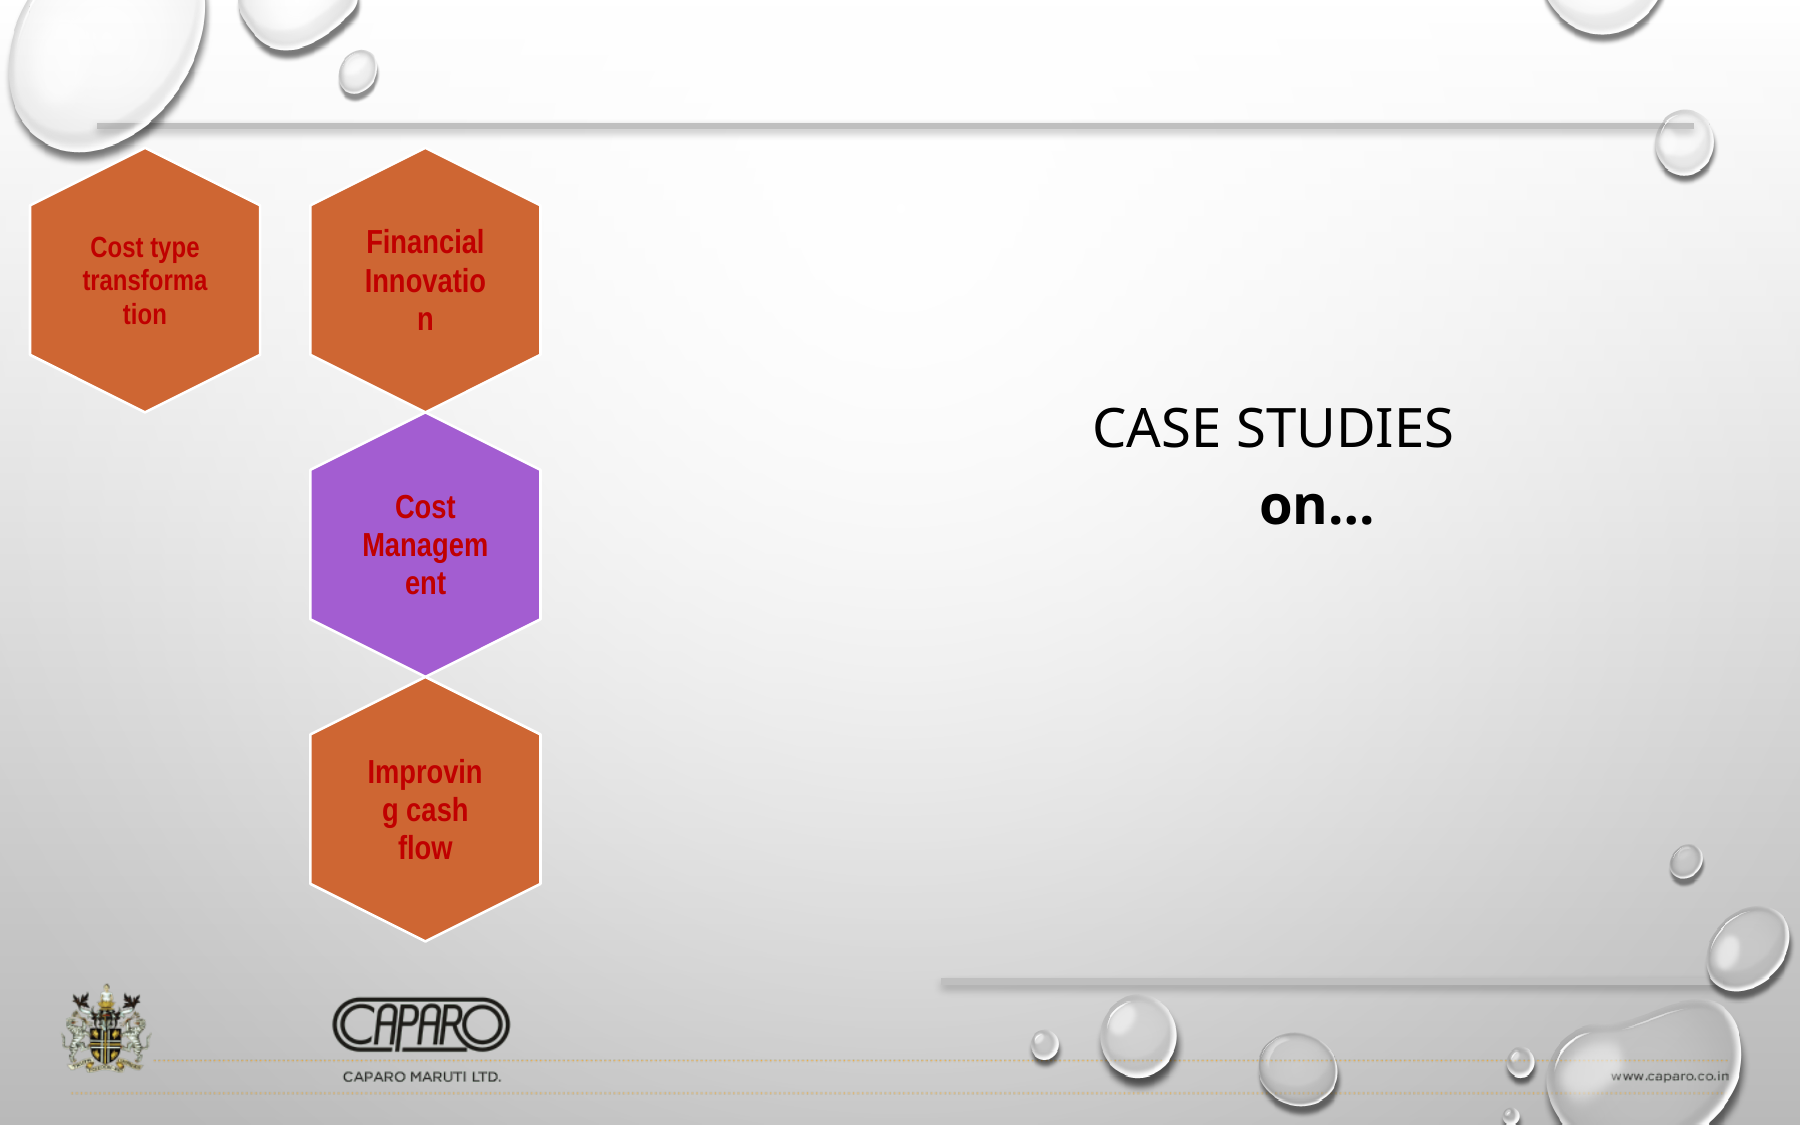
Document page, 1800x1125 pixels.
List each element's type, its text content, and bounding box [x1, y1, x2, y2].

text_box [0, 147, 912, 942]
title Case studies [917, 333, 1635, 524]
text_box on… [1230, 462, 1390, 543]
picture [0, 0, 1800, 1125]
